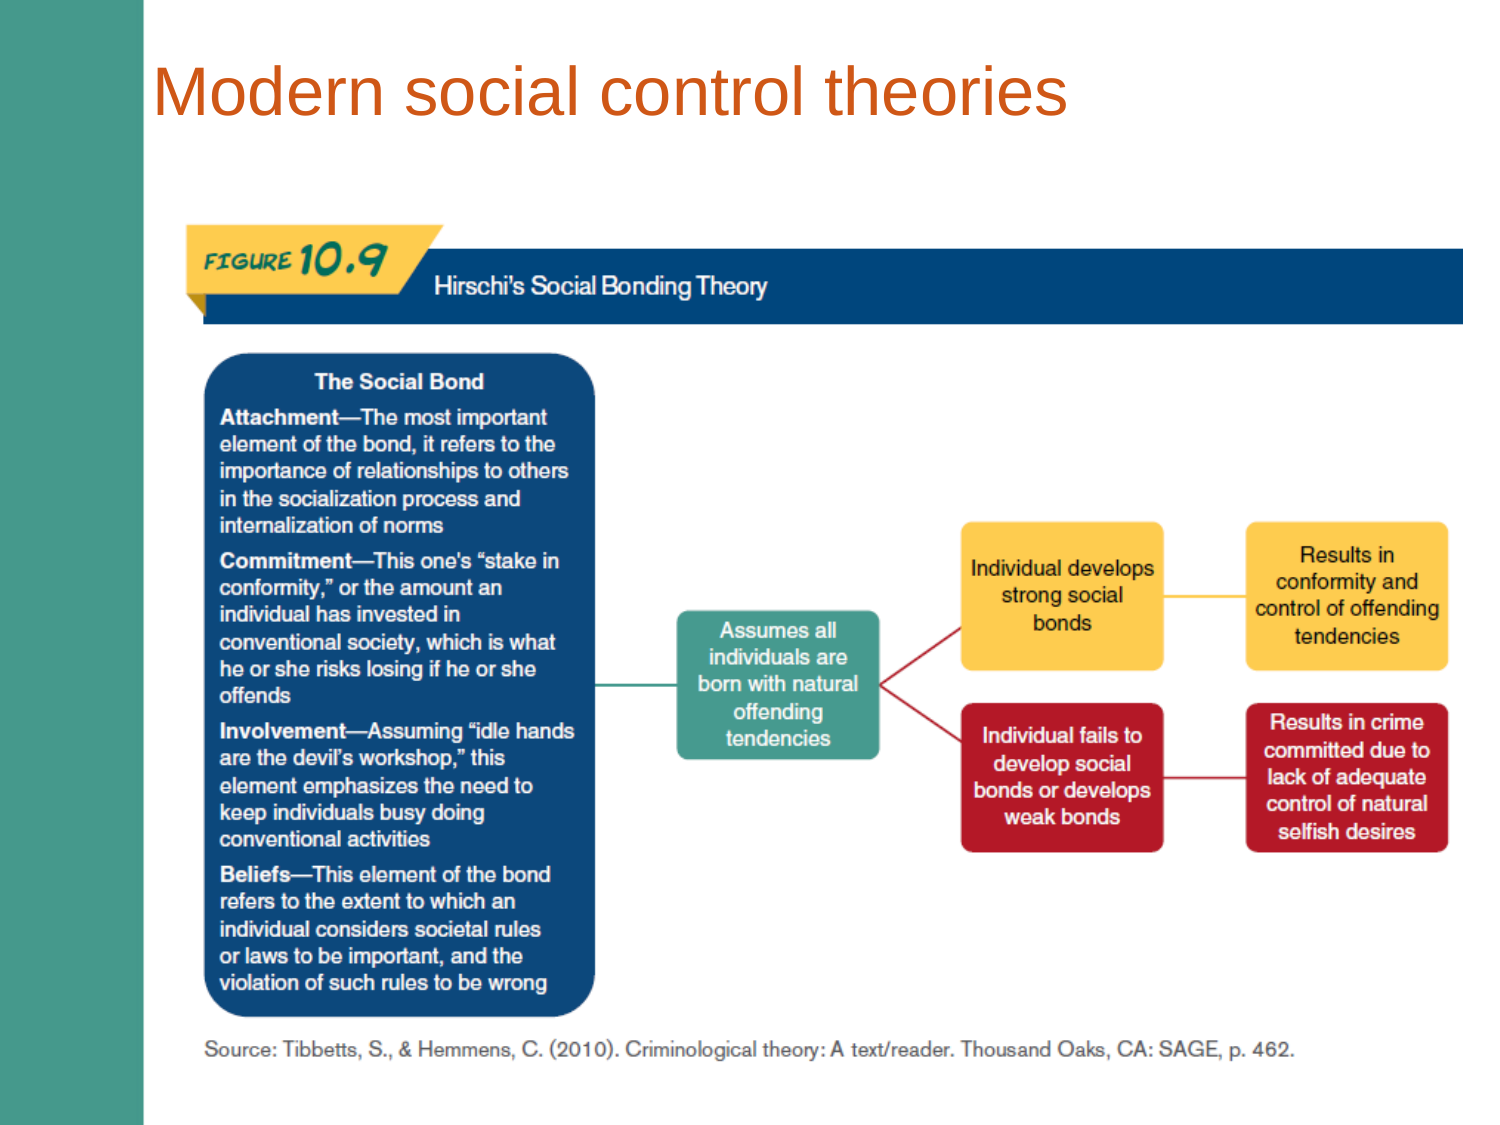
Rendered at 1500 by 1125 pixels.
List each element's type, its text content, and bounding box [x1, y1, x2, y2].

picture [0, 0, 1500, 1125]
title Modern social control theories [137, 37, 1432, 150]
